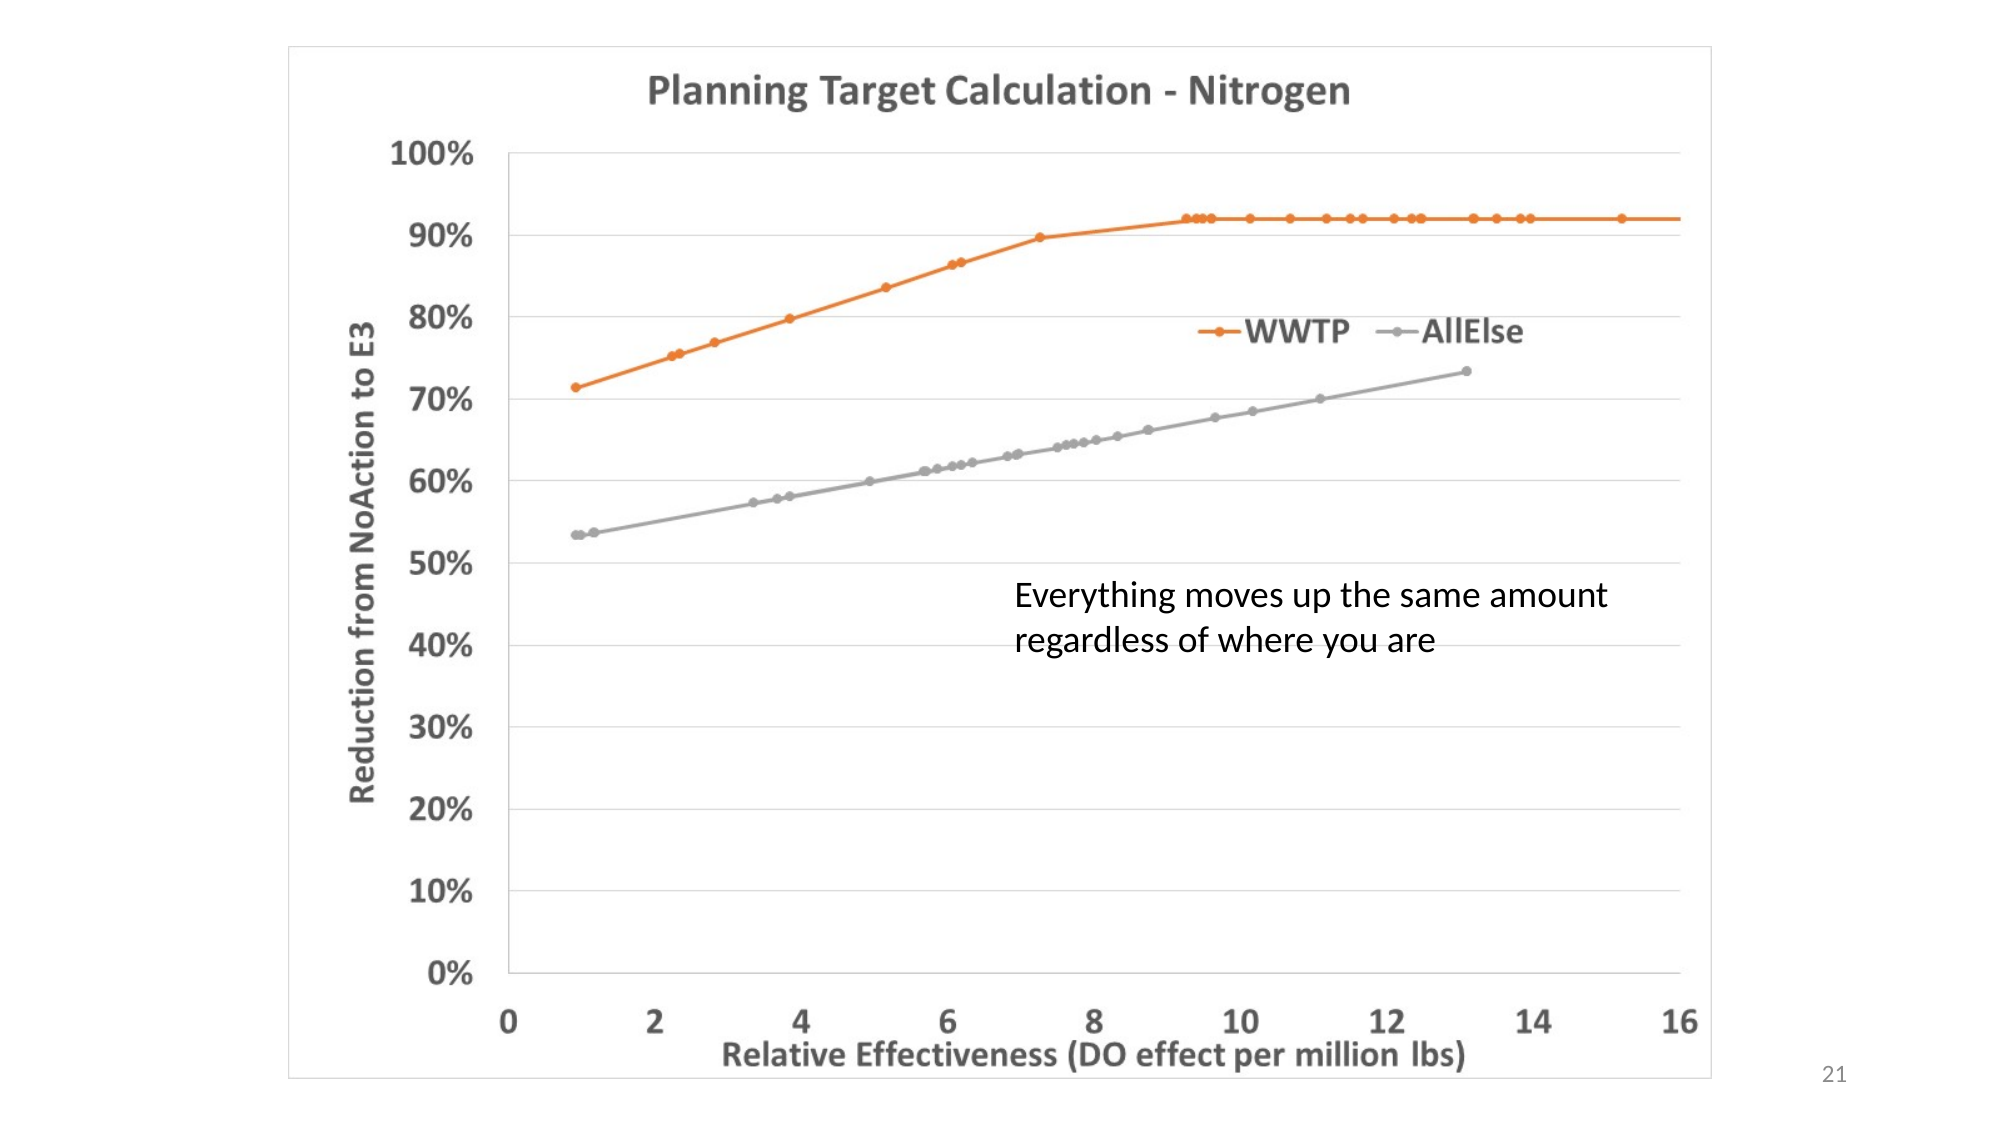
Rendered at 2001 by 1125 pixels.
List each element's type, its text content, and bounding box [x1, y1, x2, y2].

slide_number 21 [1412, 1042, 1863, 1103]
picture [288, 46, 1712, 1079]
